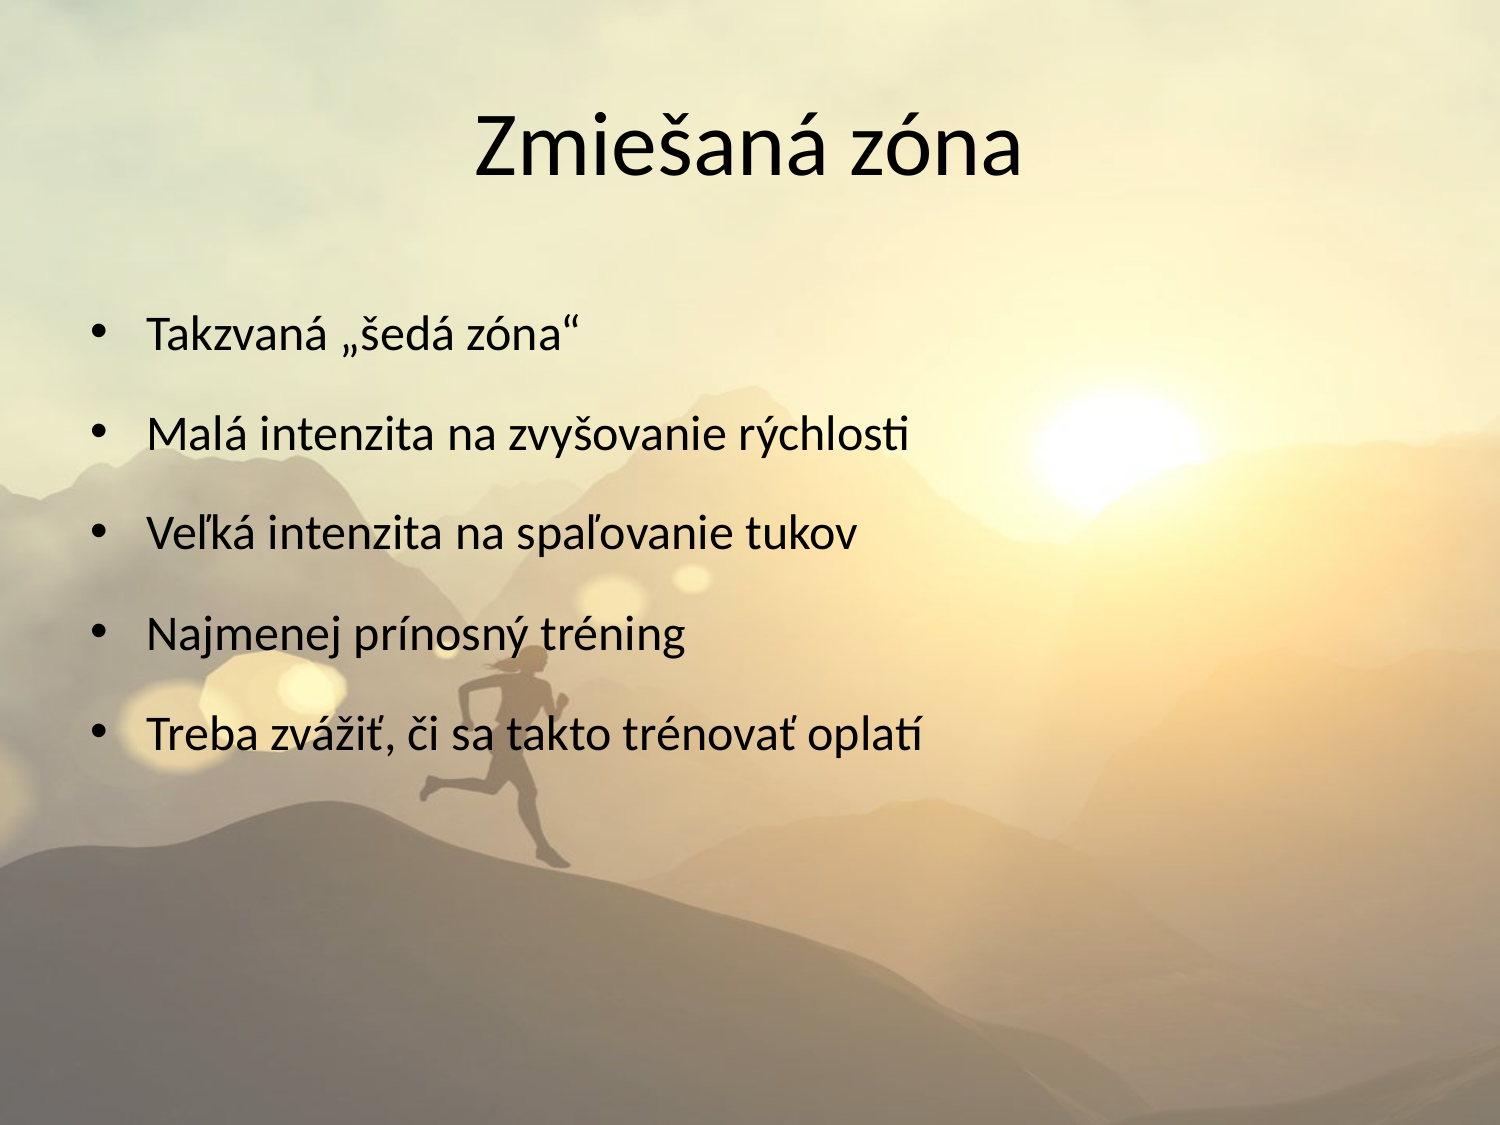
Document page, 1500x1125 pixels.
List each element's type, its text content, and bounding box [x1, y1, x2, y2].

title Zmiešaná zóna [75, 45, 1425, 233]
list Takzvaná „šedá zóna“ Malá intenzita na zvyšovanie rýchlosti Veľká intenzita na spaľovanie tukov Najmenej prínosný tréning Treba zvážiť, či sa takto trénovať oplatí [75, 262, 1425, 1005]
